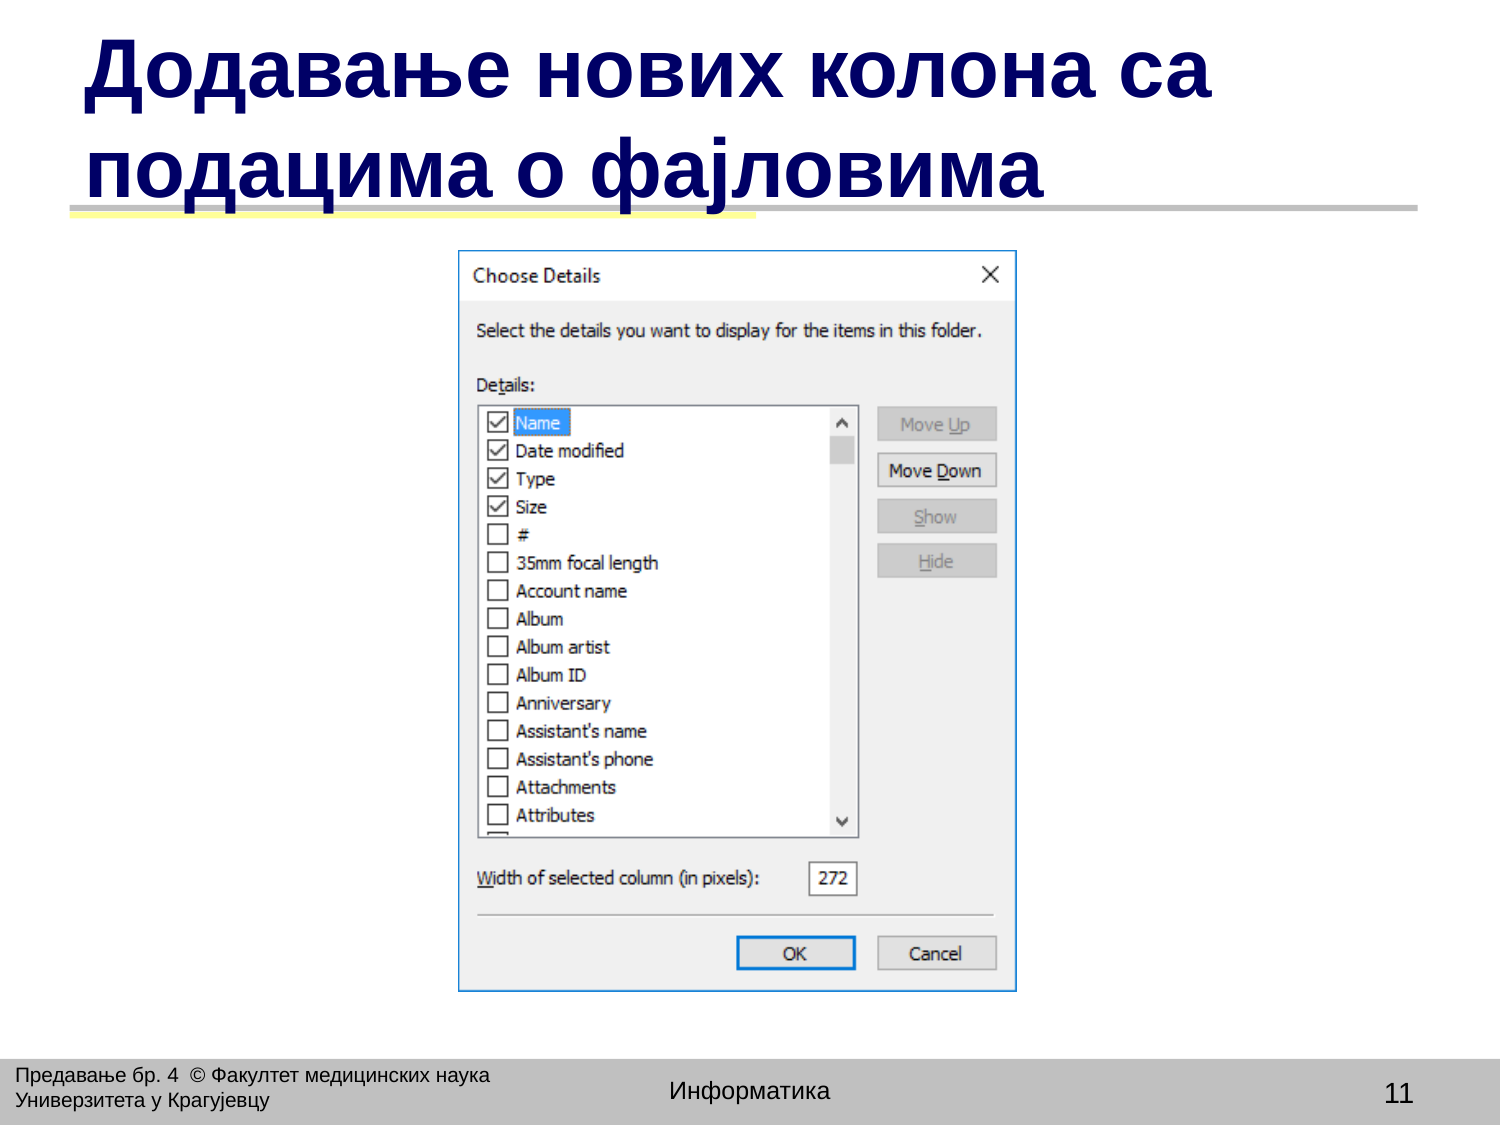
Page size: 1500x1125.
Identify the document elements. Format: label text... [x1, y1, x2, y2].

slide_number Предавање бр. 4 © Факултет медицинских наука Универзитета у Крагујевцу [0, 1053, 602, 1108]
slide_number 11 [1079, 1066, 1430, 1125]
picture [457, 250, 1017, 993]
title Додавање нових колона са подацима о фајловима [69, 19, 1426, 208]
footer Информатика [512, 1066, 988, 1125]
